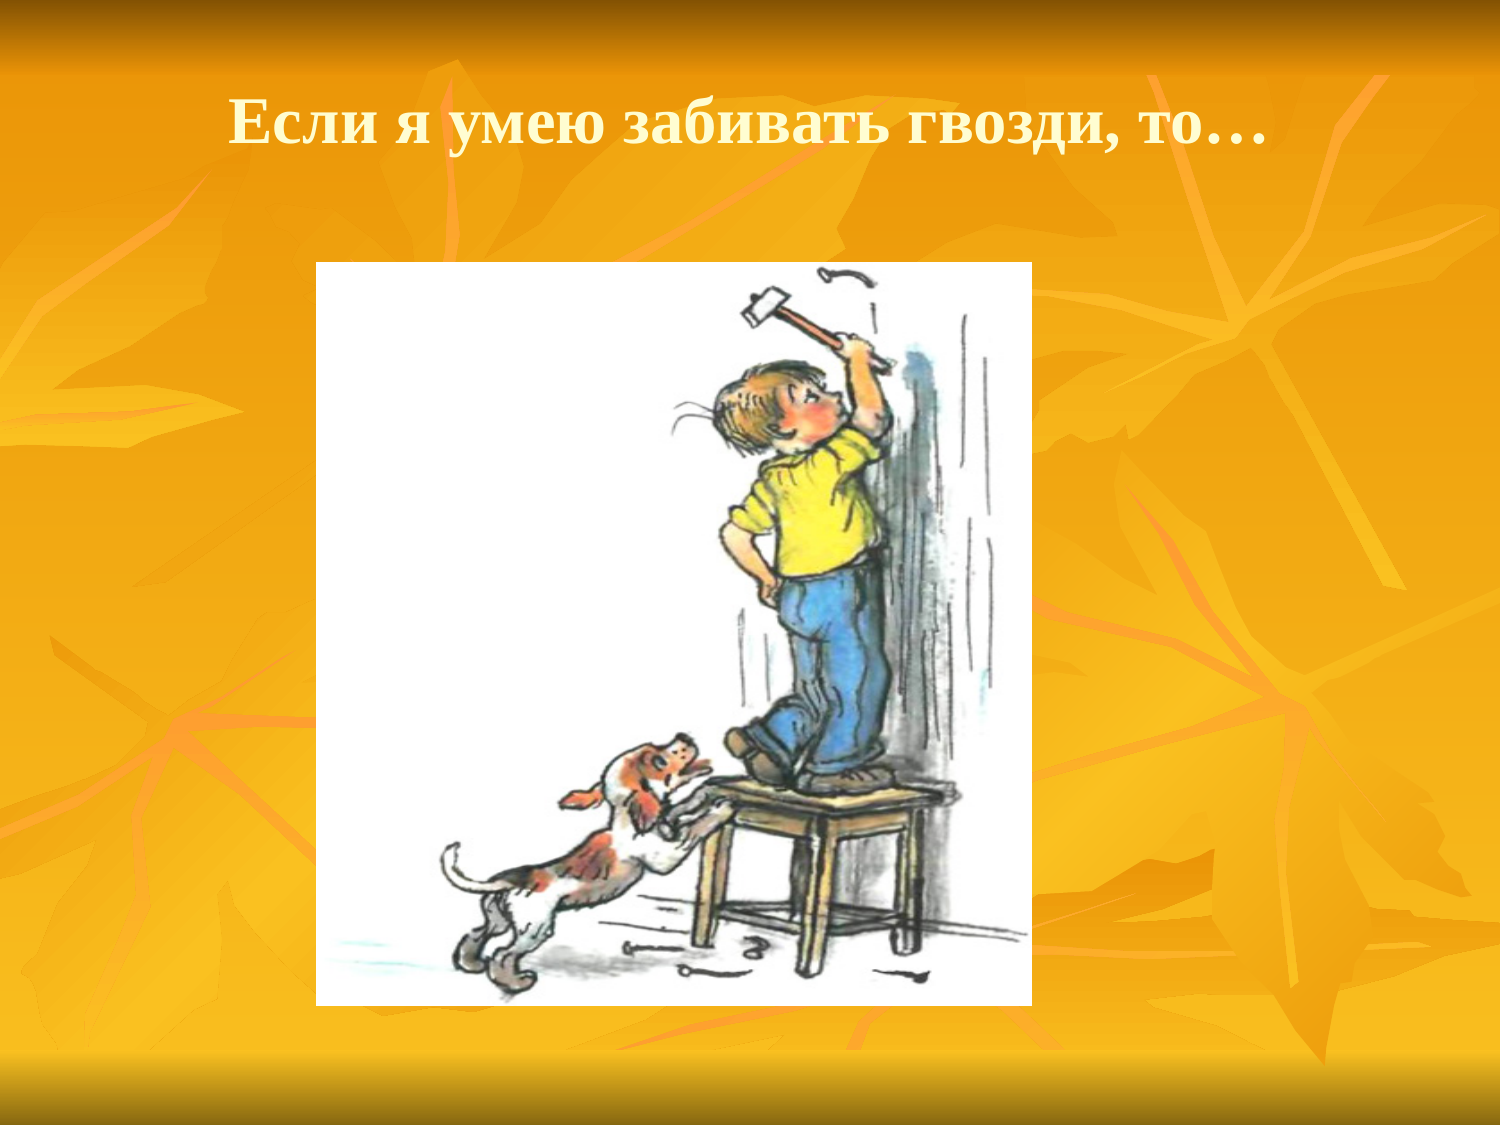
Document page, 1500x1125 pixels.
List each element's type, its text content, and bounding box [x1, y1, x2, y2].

title Если я умею забивать гвозди, то… [74, 45, 1426, 189]
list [316, 262, 1032, 1006]
